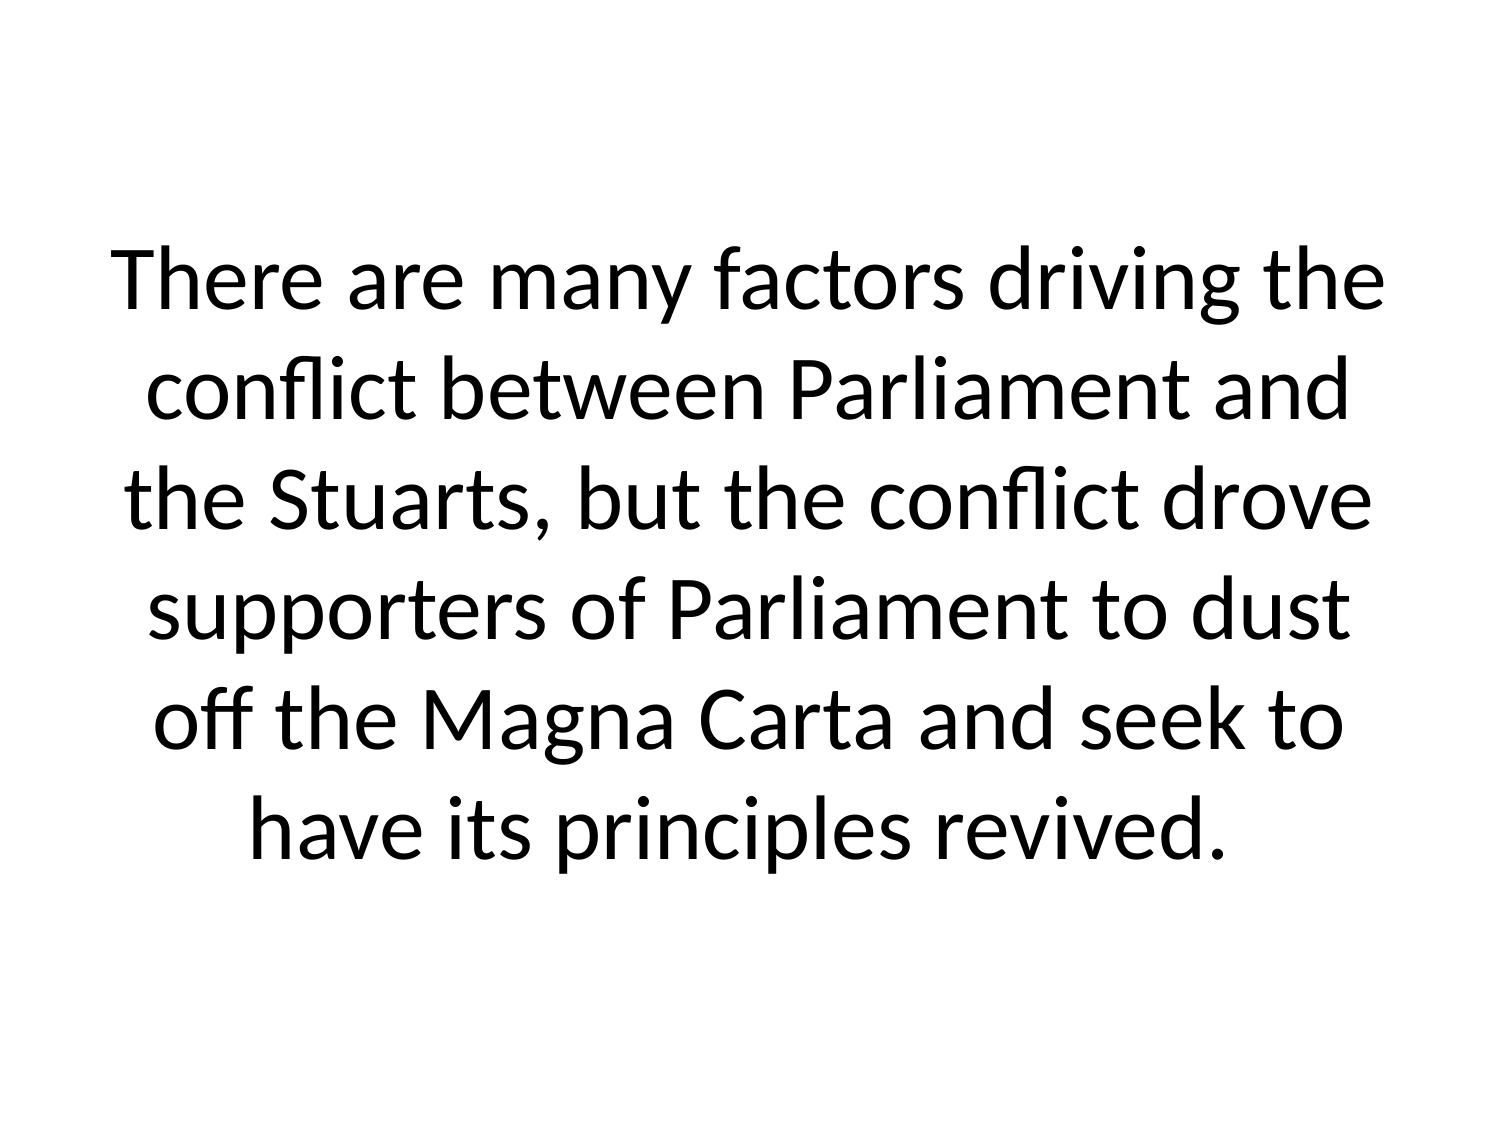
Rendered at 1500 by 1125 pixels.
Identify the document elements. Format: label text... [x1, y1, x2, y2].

title There are many factors driving the conflict between Parliament and the Stuarts, but the conflict drove supporters of Parliament to dust off the Magna Carta and seek to have its principles revived. [74, 44, 1426, 1051]
